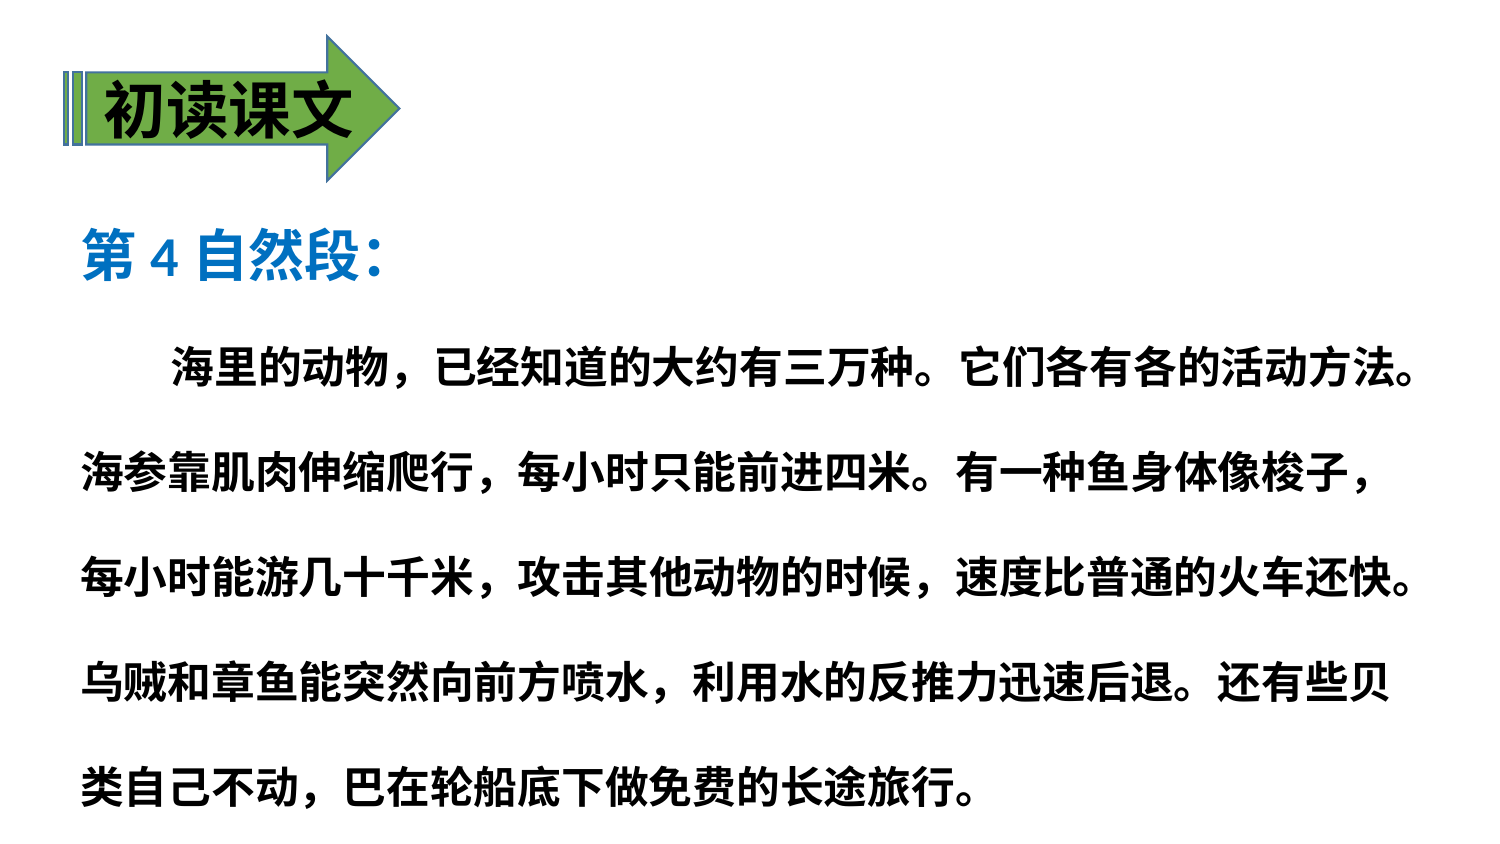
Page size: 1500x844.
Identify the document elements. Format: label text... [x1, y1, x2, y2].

text_box 第4自然段： 海里的动物，已经知道的大约有三万种。它们各有各的活动方法。海参靠肌肉伸缩爬行，每小时只能前进四米。有一种鱼身体像梭子，每小时能游几十千米，攻击其他动物的时候，速度比普通的火车还快。乌贼和章鱼能突然向前方喷水，利用水的反推力迅速后退。还有些贝类自己不动，巴在轮船底下做免费的长途旅行。 [68, 180, 1431, 818]
text_box [85, 71, 92, 146]
text_box [371, 78, 401, 139]
text_box [326, 152, 358, 180]
text_box [63, 71, 69, 146]
text_box [72, 71, 83, 146]
text_box [326, 33, 358, 65]
text_box 初读课文 [92, 65, 371, 152]
